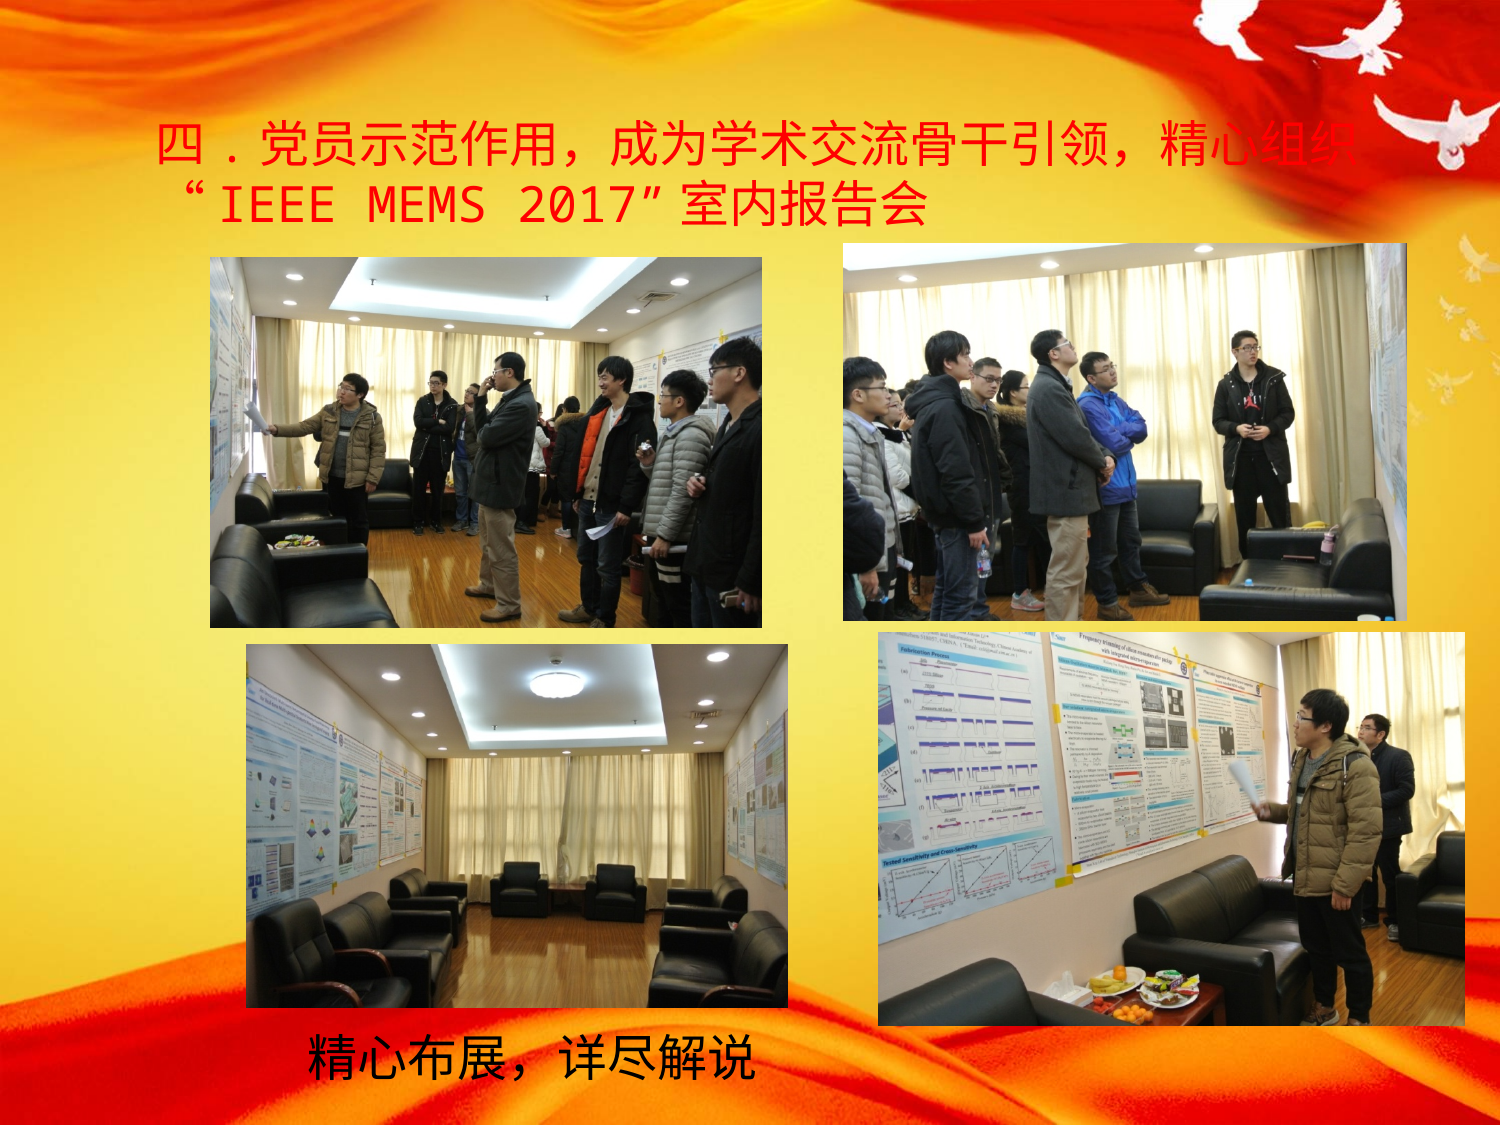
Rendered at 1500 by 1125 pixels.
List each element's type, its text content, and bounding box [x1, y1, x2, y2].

text_box 精心布展，详尽解说 [292, 1019, 879, 1095]
picture [0, 0, 1500, 1125]
text_box 四.党员示范作用，成为学术交流骨干引领，精心组织“IEEE MEMS 2017”室内报告会 [140, 105, 1430, 241]
